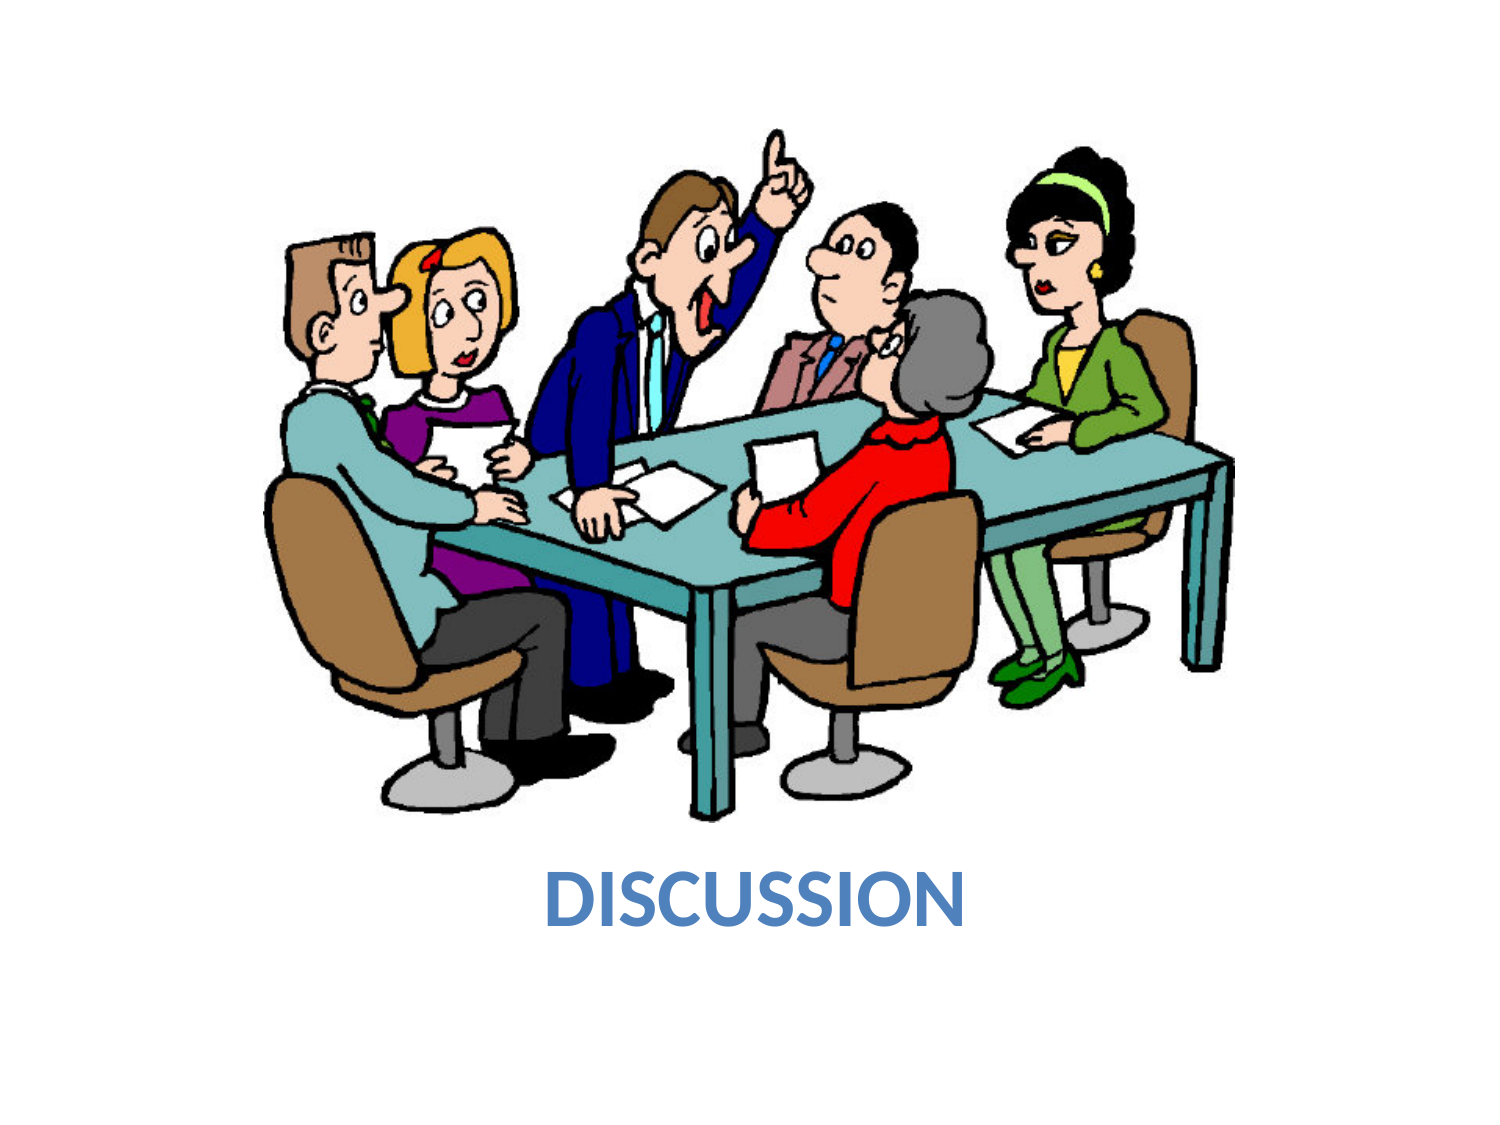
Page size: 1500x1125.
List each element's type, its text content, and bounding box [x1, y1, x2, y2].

picture [263, 128, 1235, 823]
title DISCUSSION [118, 835, 1394, 1059]
